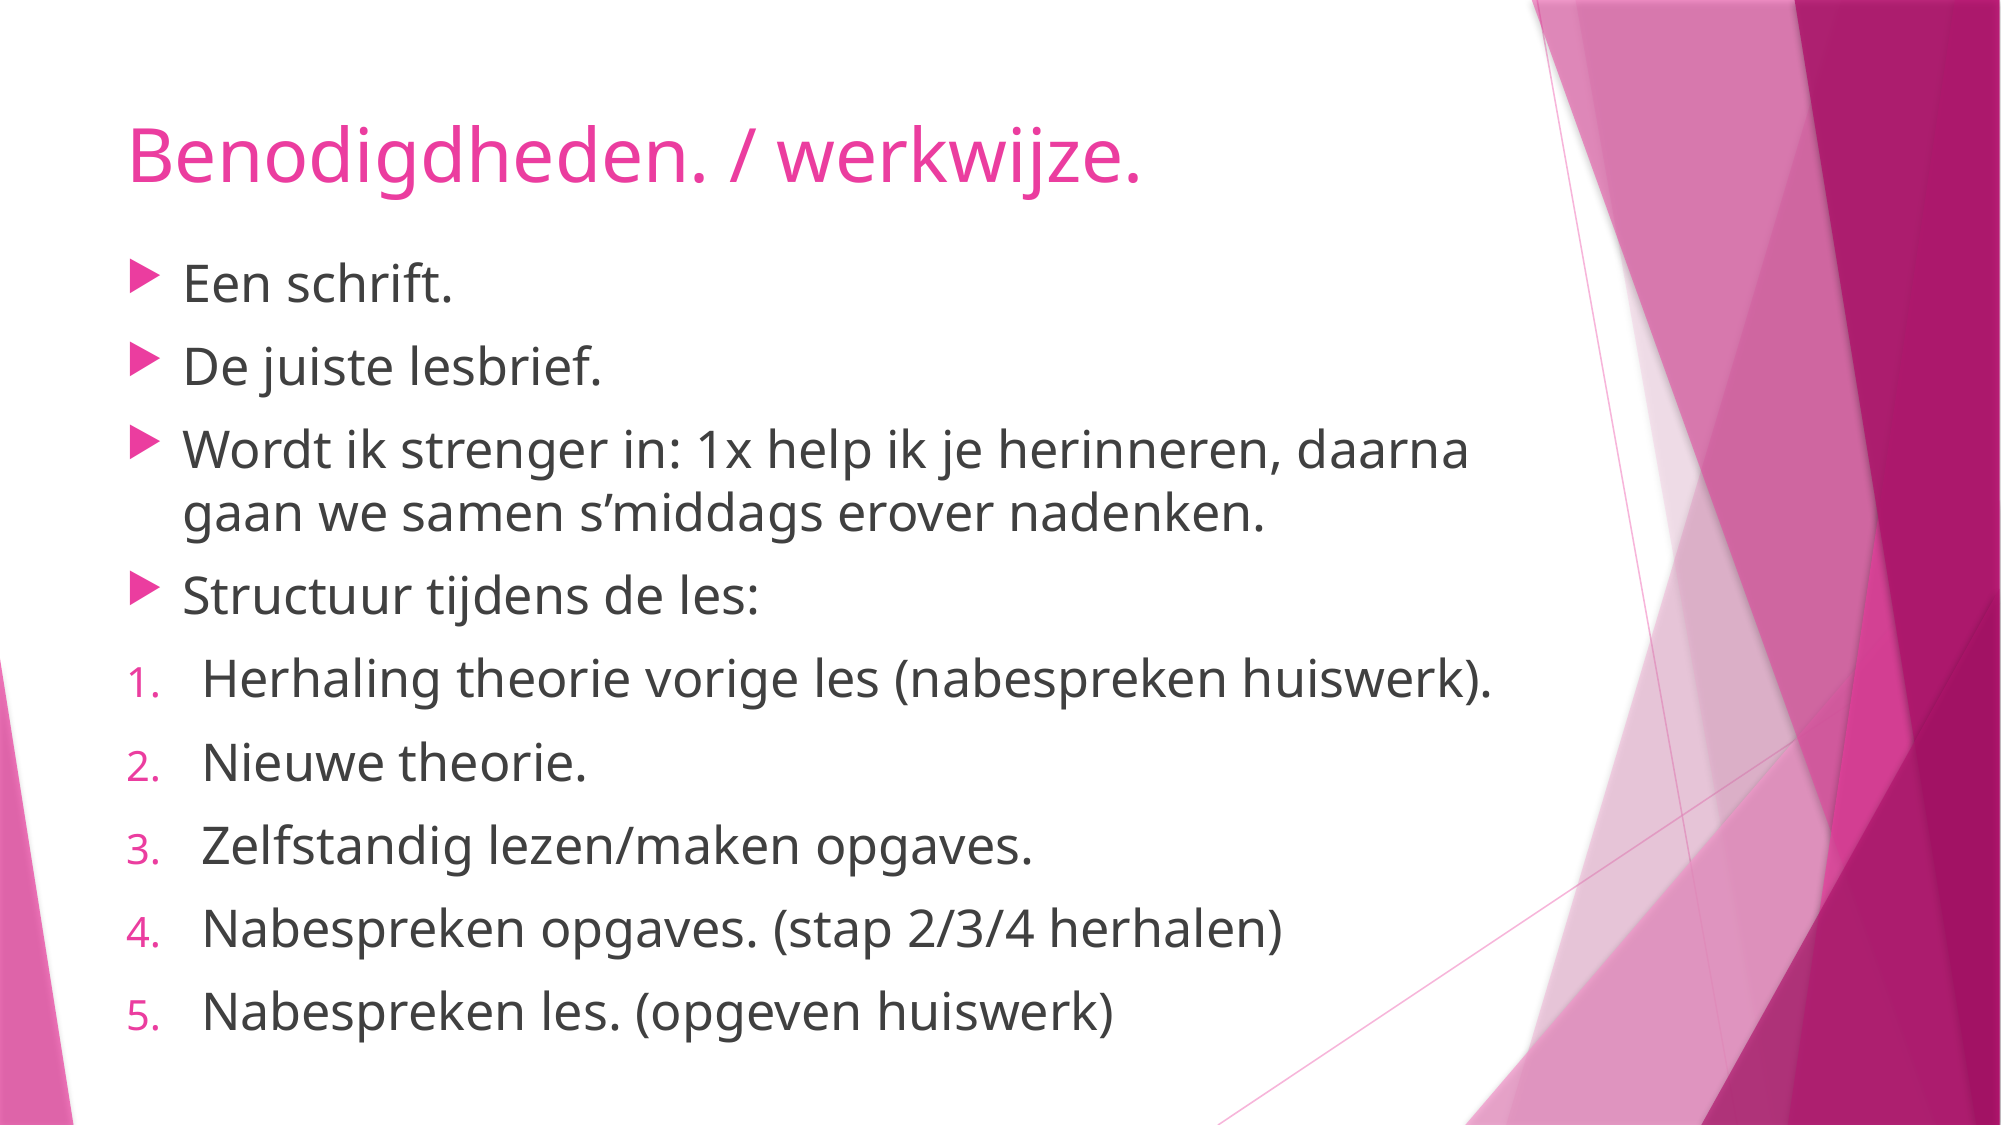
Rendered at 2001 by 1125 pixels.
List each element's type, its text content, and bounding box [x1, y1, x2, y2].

list Een schrift. De juiste lesbrief. Wordt ik strenger in: 1x help ik je herinneren, daarna gaan we samen s’middags erover nadenken. Structuur tijdens de les: Herhaling theorie vorige les (nabespreken huiswerk). Nieuwe theorie. Zelfstandig lezen/maken opgaves. Nabespreken opgaves. (stap 2/3/4 herhalen) Nabespreken les. (opgeven huiswerk) [111, 242, 1522, 1094]
title Benodigdheden. / werkwijze. [111, 99, 1522, 242]
